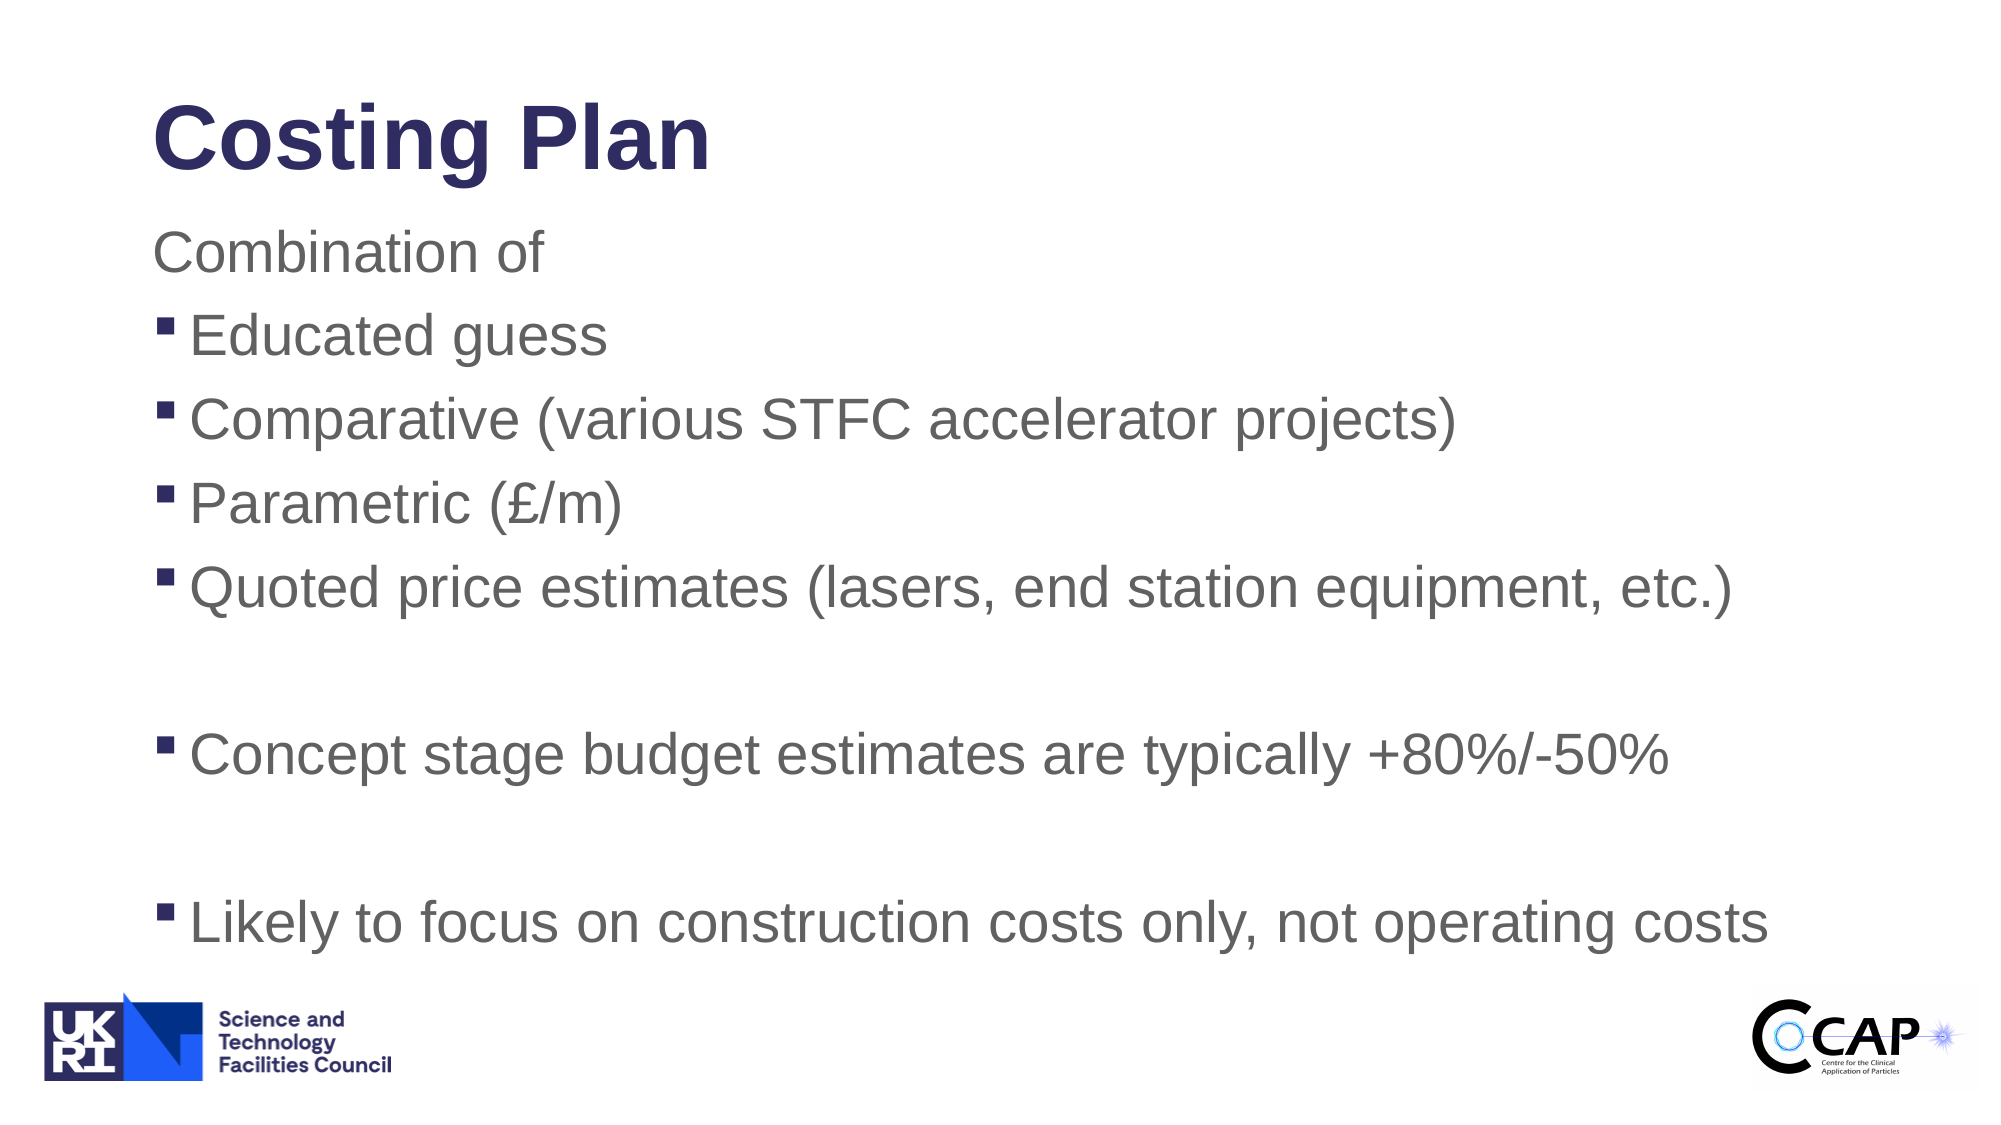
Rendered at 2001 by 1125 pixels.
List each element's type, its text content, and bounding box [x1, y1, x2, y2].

picture [44, 992, 391, 1081]
picture [1747, 981, 1978, 1092]
list Combination of Educated guess Comparative (various STFC accelerator projects) Parametric (£/m) Quoted price estimates (lasers, end station equipment, etc.) Concept stage budget estimates are typically +80%/-50% Likely to focus on construction costs only, not operating costs [137, 214, 1863, 983]
title Costing Plan [137, 59, 1863, 214]
